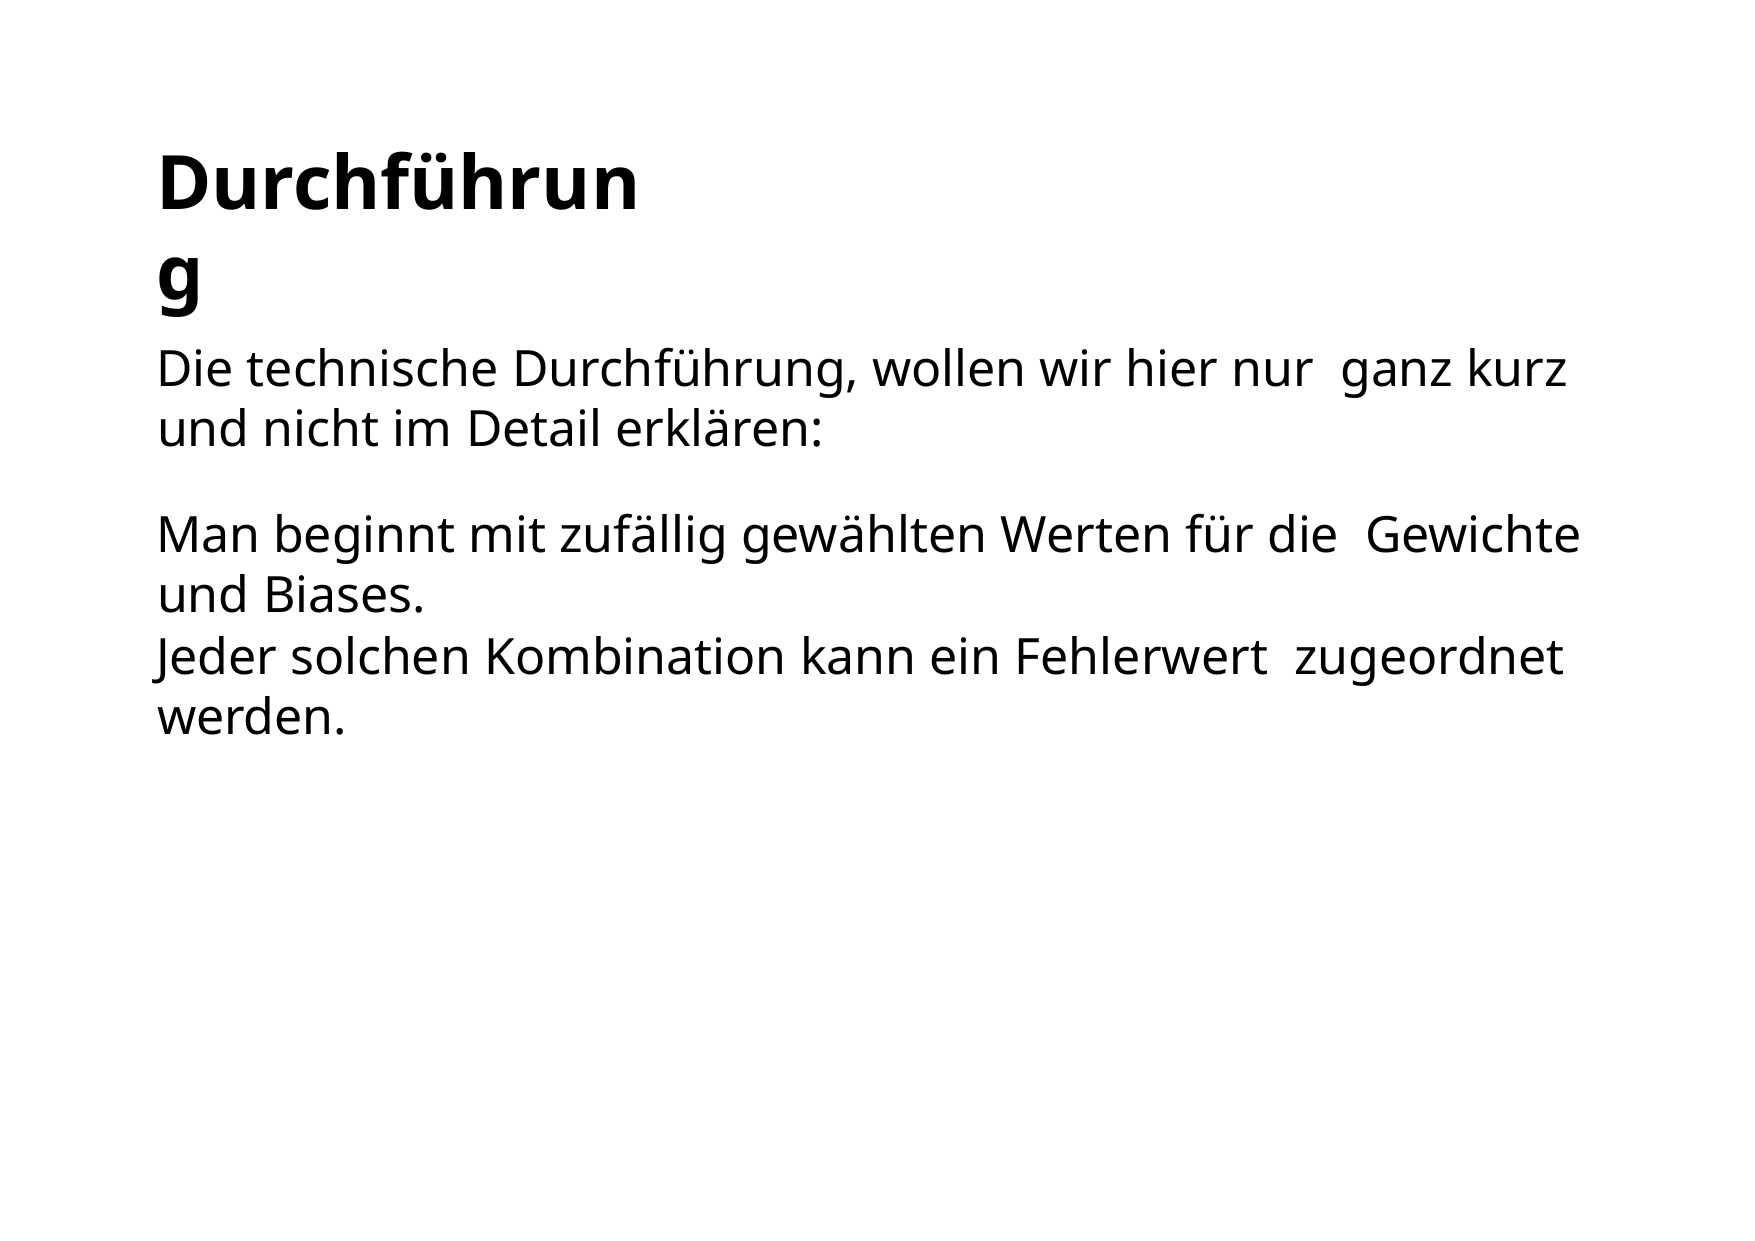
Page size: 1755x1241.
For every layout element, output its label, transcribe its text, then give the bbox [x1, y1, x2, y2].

text_box Die technische Durchführung, wollen wir hier nur ganz kurz und nicht im Detail erklären: Man beginnt mit zufällig gewählten Werten für die Gewichte und Biases. Jeder solchen Kombination kann ein Fehlerwert zugeordnet werden. [154, 332, 1677, 745]
title Durchführung [154, 132, 678, 332]
